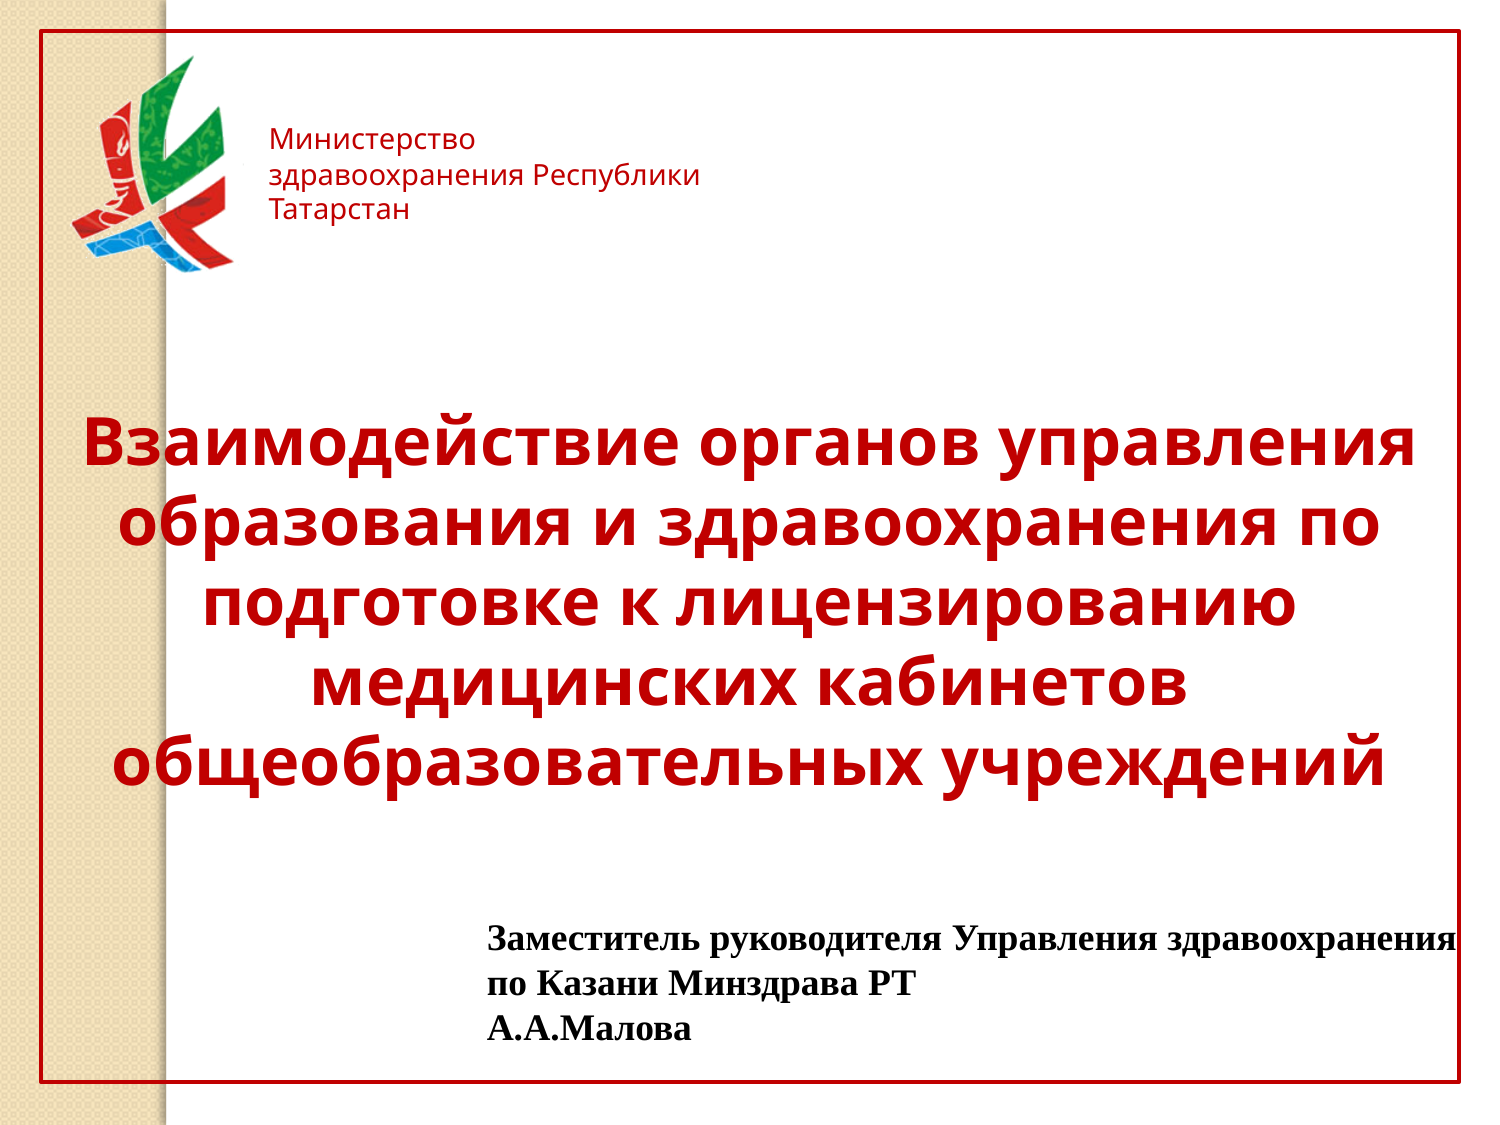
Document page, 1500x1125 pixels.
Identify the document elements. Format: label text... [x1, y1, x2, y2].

picture [64, 54, 244, 292]
text_box [39, 29, 1461, 1084]
text_box Заместитель руководителя Управления здравоохранения по Казани Минздрава РТ А.А.Малова [472, 905, 1482, 1055]
text_box Взаимодействие органов управления образования и здравоохранения по подготовке к лицензированию медицинских кабинетов общеобразовательных учреждений [64, 391, 1436, 806]
